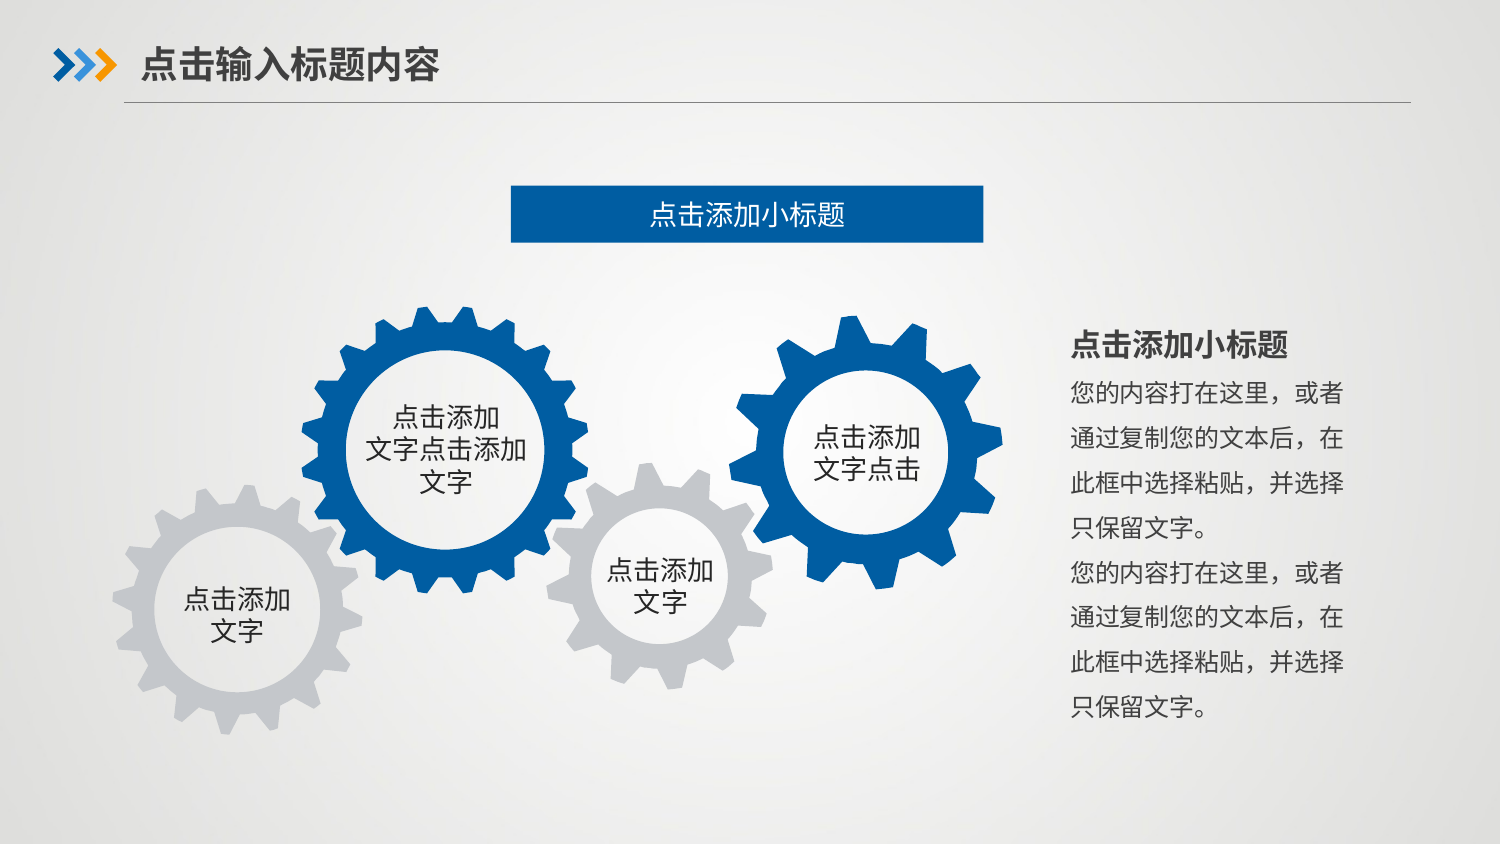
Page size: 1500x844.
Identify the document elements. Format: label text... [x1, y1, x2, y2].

text_box 点击添加小标题 您的内容打在这里，或者通过复制您的文本后，在此框中选择粘贴，并选择只保留文字。 您的内容打在这里，或者通过复制您的文本后，在此框中选择粘贴，并选择只保留文字。 [1058, 300, 1378, 728]
text_box [112, 484, 363, 735]
text_box [301, 306, 589, 594]
text_box 点击添加 文字 [592, 547, 727, 624]
text_box [728, 315, 1003, 590]
picture [0, 0, 1500, 844]
text_box [546, 462, 773, 690]
text_box 点击添加 文字点击 [784, 414, 948, 491]
text_box 点击添加小标题 [510, 185, 984, 244]
text_box 点击添加 文字点击添加 文字 [348, 394, 544, 503]
text_box 点击添加 文字 [168, 576, 307, 653]
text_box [52, 47, 118, 82]
text_box 点击输入标题内容 [140, 32, 491, 95]
